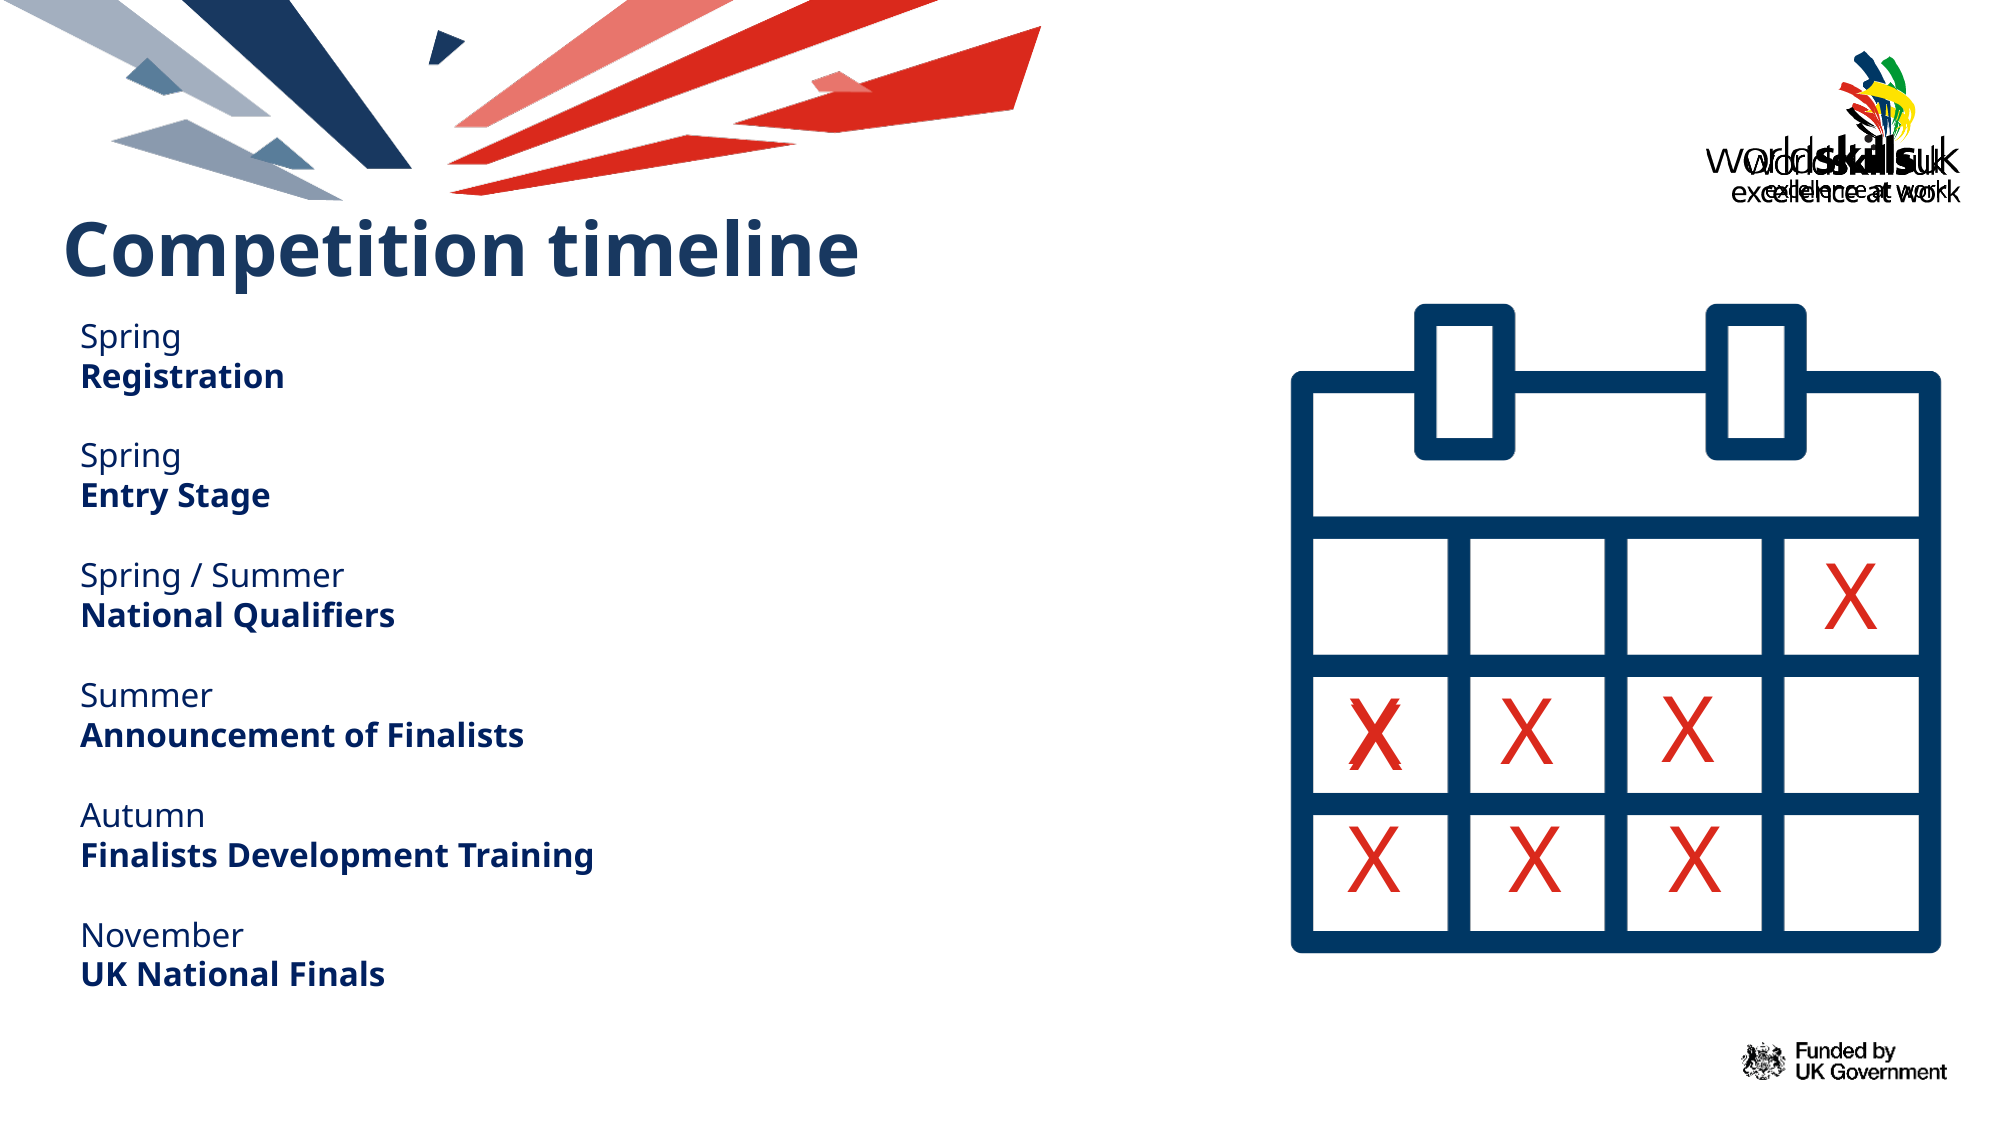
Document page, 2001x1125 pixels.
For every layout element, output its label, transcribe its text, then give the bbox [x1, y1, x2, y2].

picture [0, 0, 1057, 208]
picture [1096, 11, 2000, 1125]
text_box Competition timeline [47, 193, 1096, 299]
text_box Spring Registration Spring Entry Stage Spring / Summer National Qualifiers Summer Announcement of Finalists Autumn Finalists Development Training November UK National Finals [65, 307, 1096, 1001]
